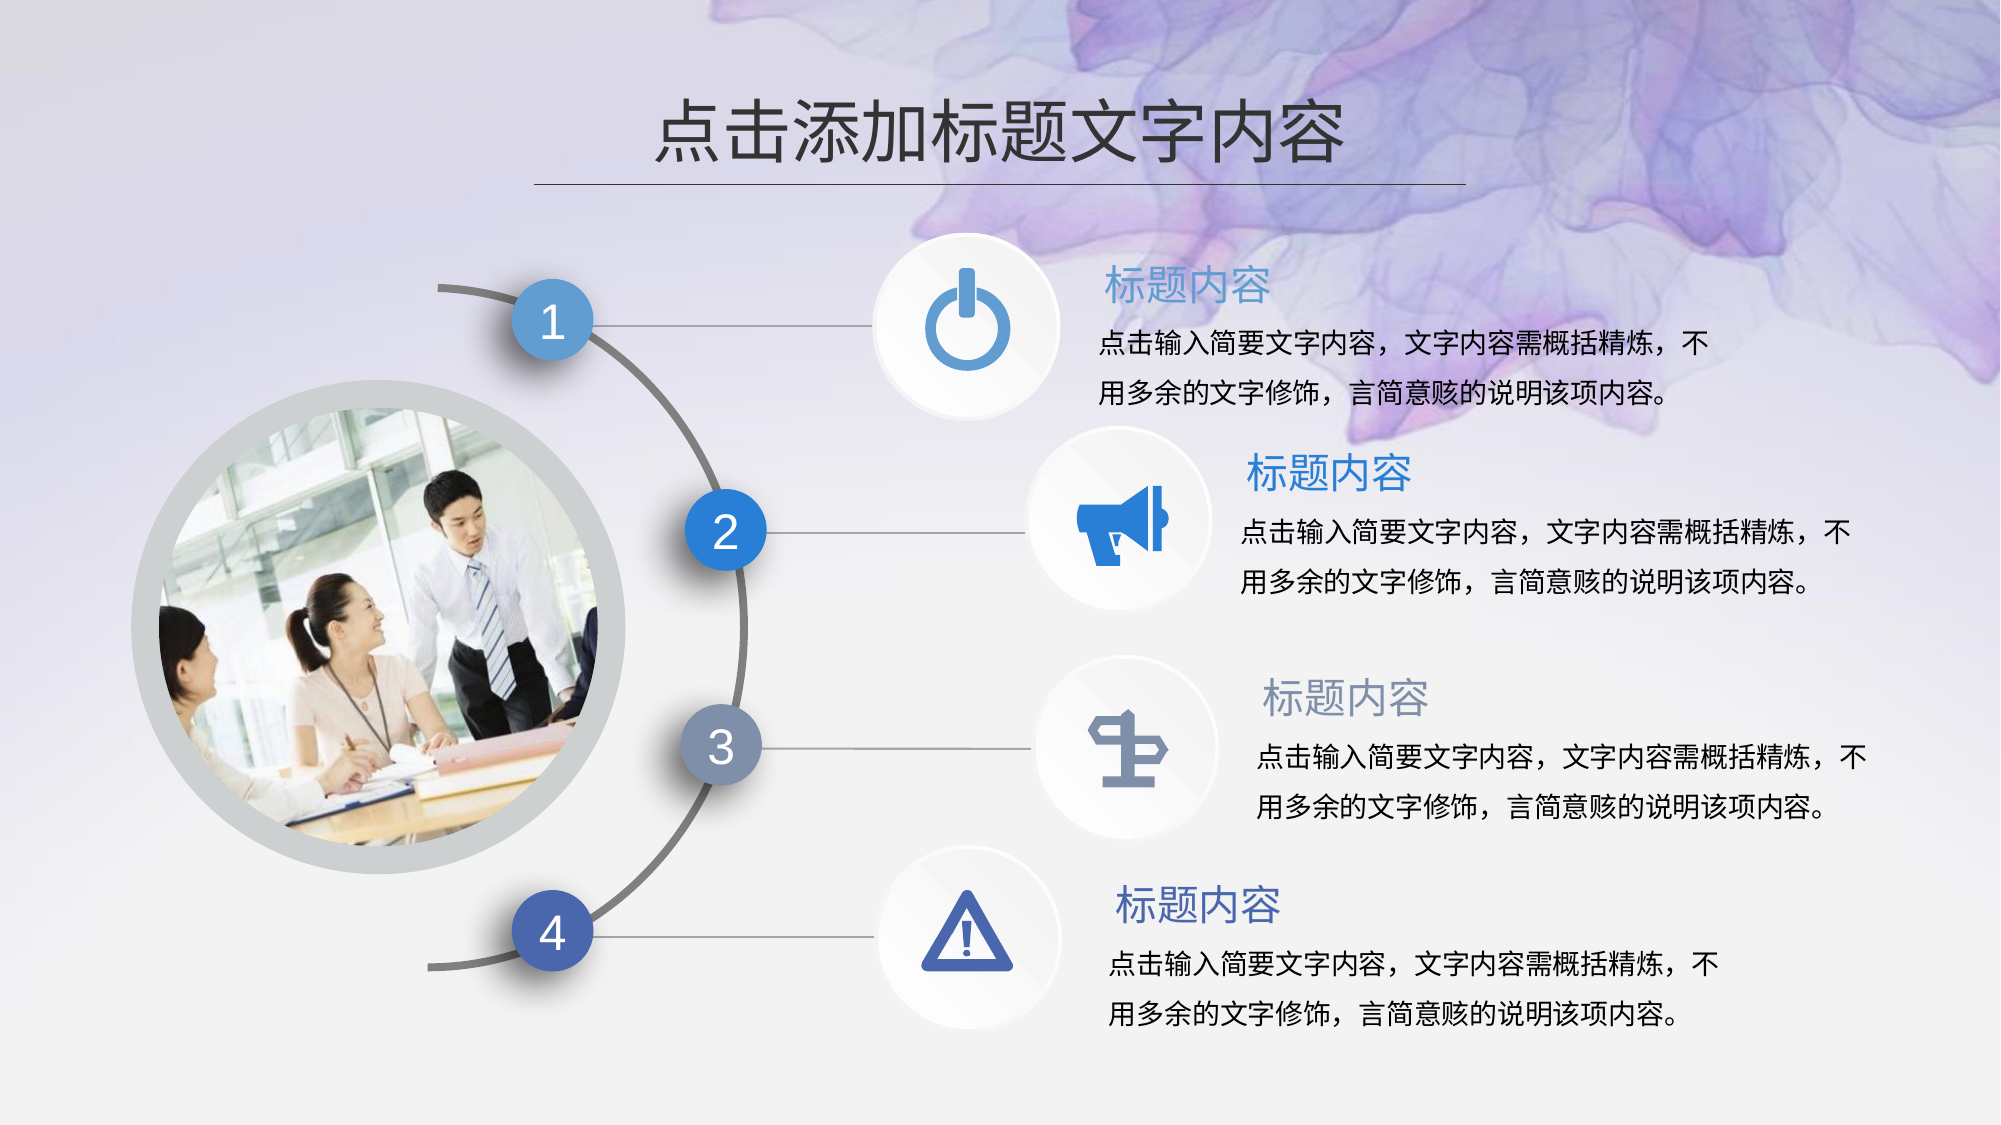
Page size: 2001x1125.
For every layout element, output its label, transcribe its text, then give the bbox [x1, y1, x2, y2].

text_box 2 [683, 487, 769, 573]
text_box 3 [678, 702, 764, 788]
text_box [425, 958, 472, 973]
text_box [873, 844, 1063, 1034]
text_box [596, 823, 692, 918]
text_box 点击输入简要文字内容，文字内容需概括精炼，不用多余的文字修饰，言简意赅的说明该项内容。 [1222, 487, 1887, 608]
text_box 4 [510, 890, 596, 974]
text_box 点击输入简要文字内容，文字内容需概括精炼，不用多余的文字修饰，言简意赅的说明该项内容。 [1089, 919, 1755, 1040]
text_box [732, 603, 750, 700]
text_box 标题内容 [1084, 248, 1292, 299]
text_box 标题内容 [1095, 868, 1303, 919]
text_box 1 [510, 277, 596, 363]
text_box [872, 232, 1061, 422]
text_box [605, 343, 717, 475]
picture [0, 0, 2001, 1125]
text_box 标题内容 [1242, 662, 1450, 713]
text_box 点击添加标题文字内容 [629, 80, 1370, 179]
text_box 点击输入简要文字内容，文字内容需概括精炼，不用多余的文字修饰，言简意赅的说明该项内容。 [1236, 713, 1903, 834]
text_box 点击输入简要文字内容，文字内容需概括精炼，不用多余的文字修饰，言简意赅的说明该项内容。 [1078, 299, 1745, 420]
text_box [436, 282, 486, 298]
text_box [1024, 425, 1213, 615]
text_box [130, 379, 626, 875]
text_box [1030, 654, 1220, 844]
text_box 标题内容 [1226, 436, 1434, 487]
